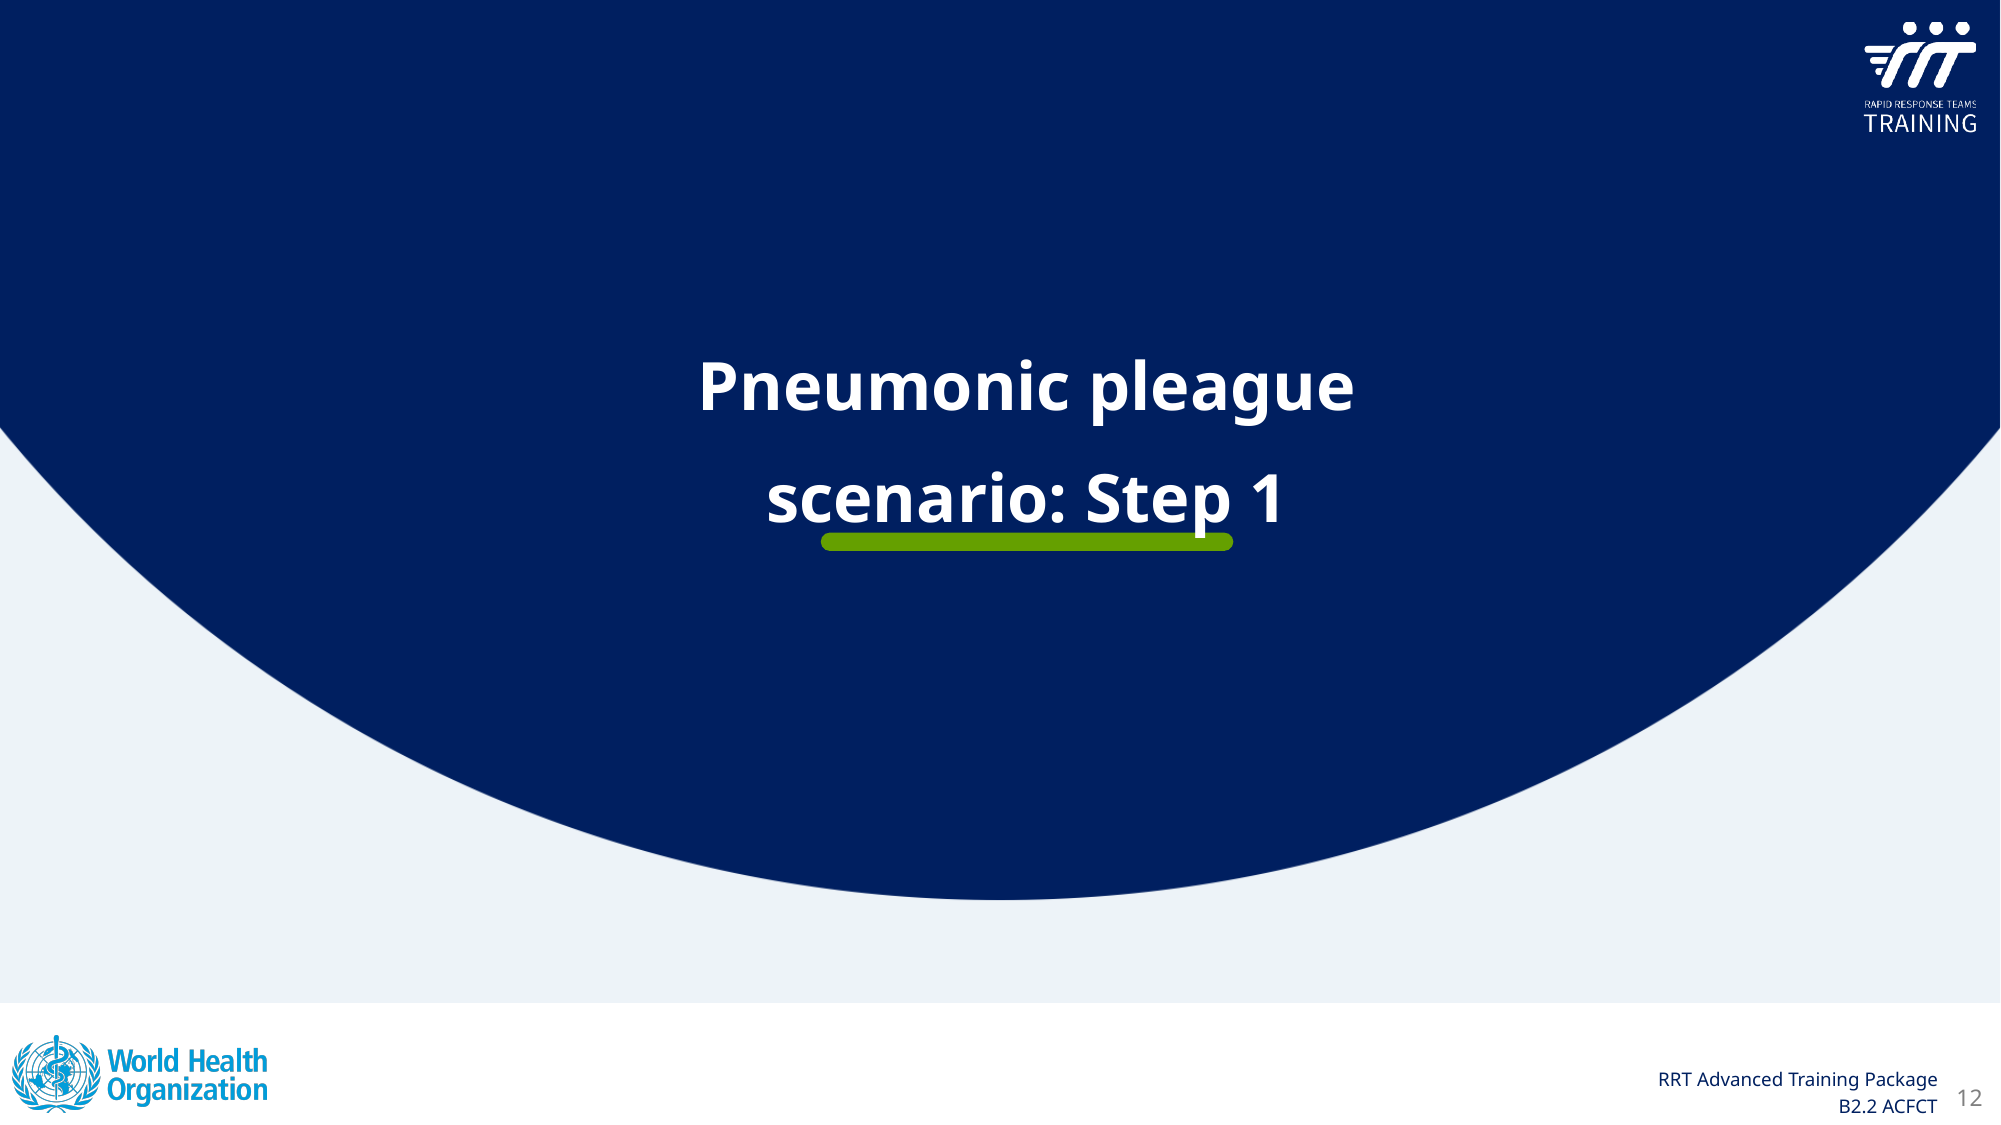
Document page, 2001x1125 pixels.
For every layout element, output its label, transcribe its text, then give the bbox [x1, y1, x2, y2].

picture [58, 1050, 64, 1058]
title Pneumonic pleague scenario: Step 1 [564, 284, 1490, 563]
picture [12, 1035, 267, 1113]
picture [12, 1083, 48, 1113]
picture [0, 0, 2001, 1003]
